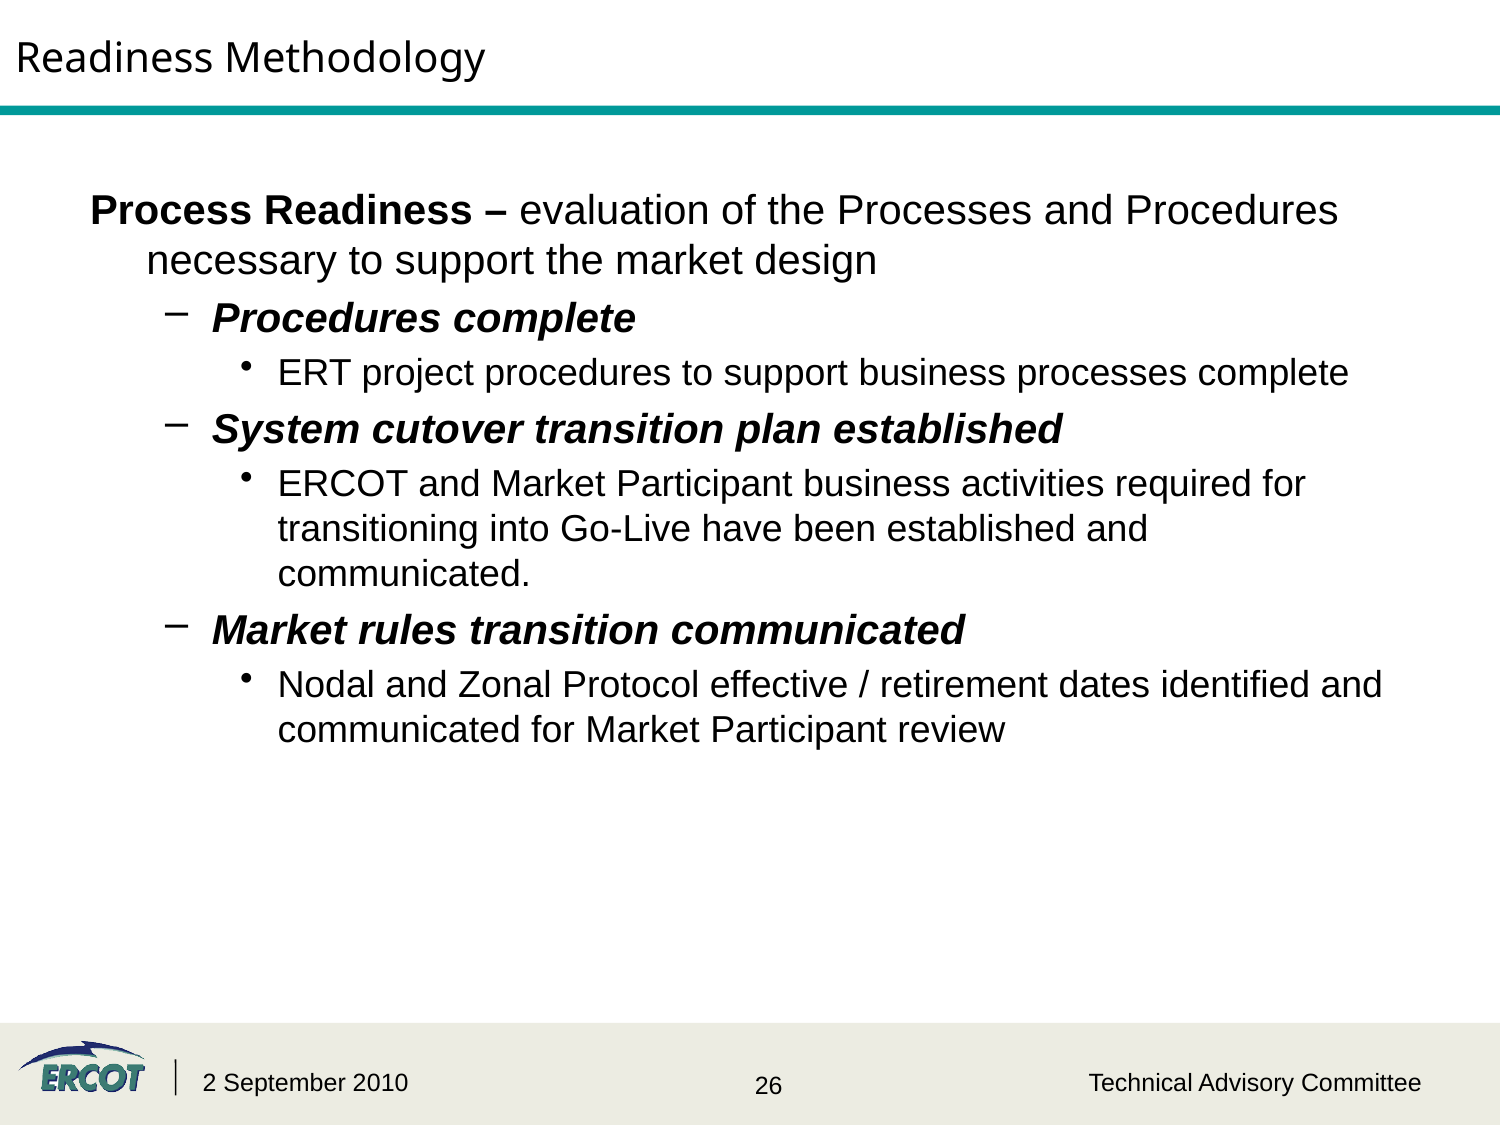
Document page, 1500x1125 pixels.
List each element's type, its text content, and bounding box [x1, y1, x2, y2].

list Process Readiness – evaluation of the Processes and Procedures necessary to support the market design Procedures complete ERT project procedures to support business processes complete System cutover transition plan established ERCOT and Market Participant business activities required for transitioning into Go-Live have been established and communicated. Market rules transition communicated Nodal and Zonal Protocol effective / retirement dates identified and communicated for Market Participant review [74, 174, 1426, 951]
footer Technical Advisory Committee [1024, 1059, 1438, 1125]
title Readiness Methodology [0, 0, 1426, 113]
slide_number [187, 1059, 538, 1125]
picture [10, 1031, 151, 1111]
